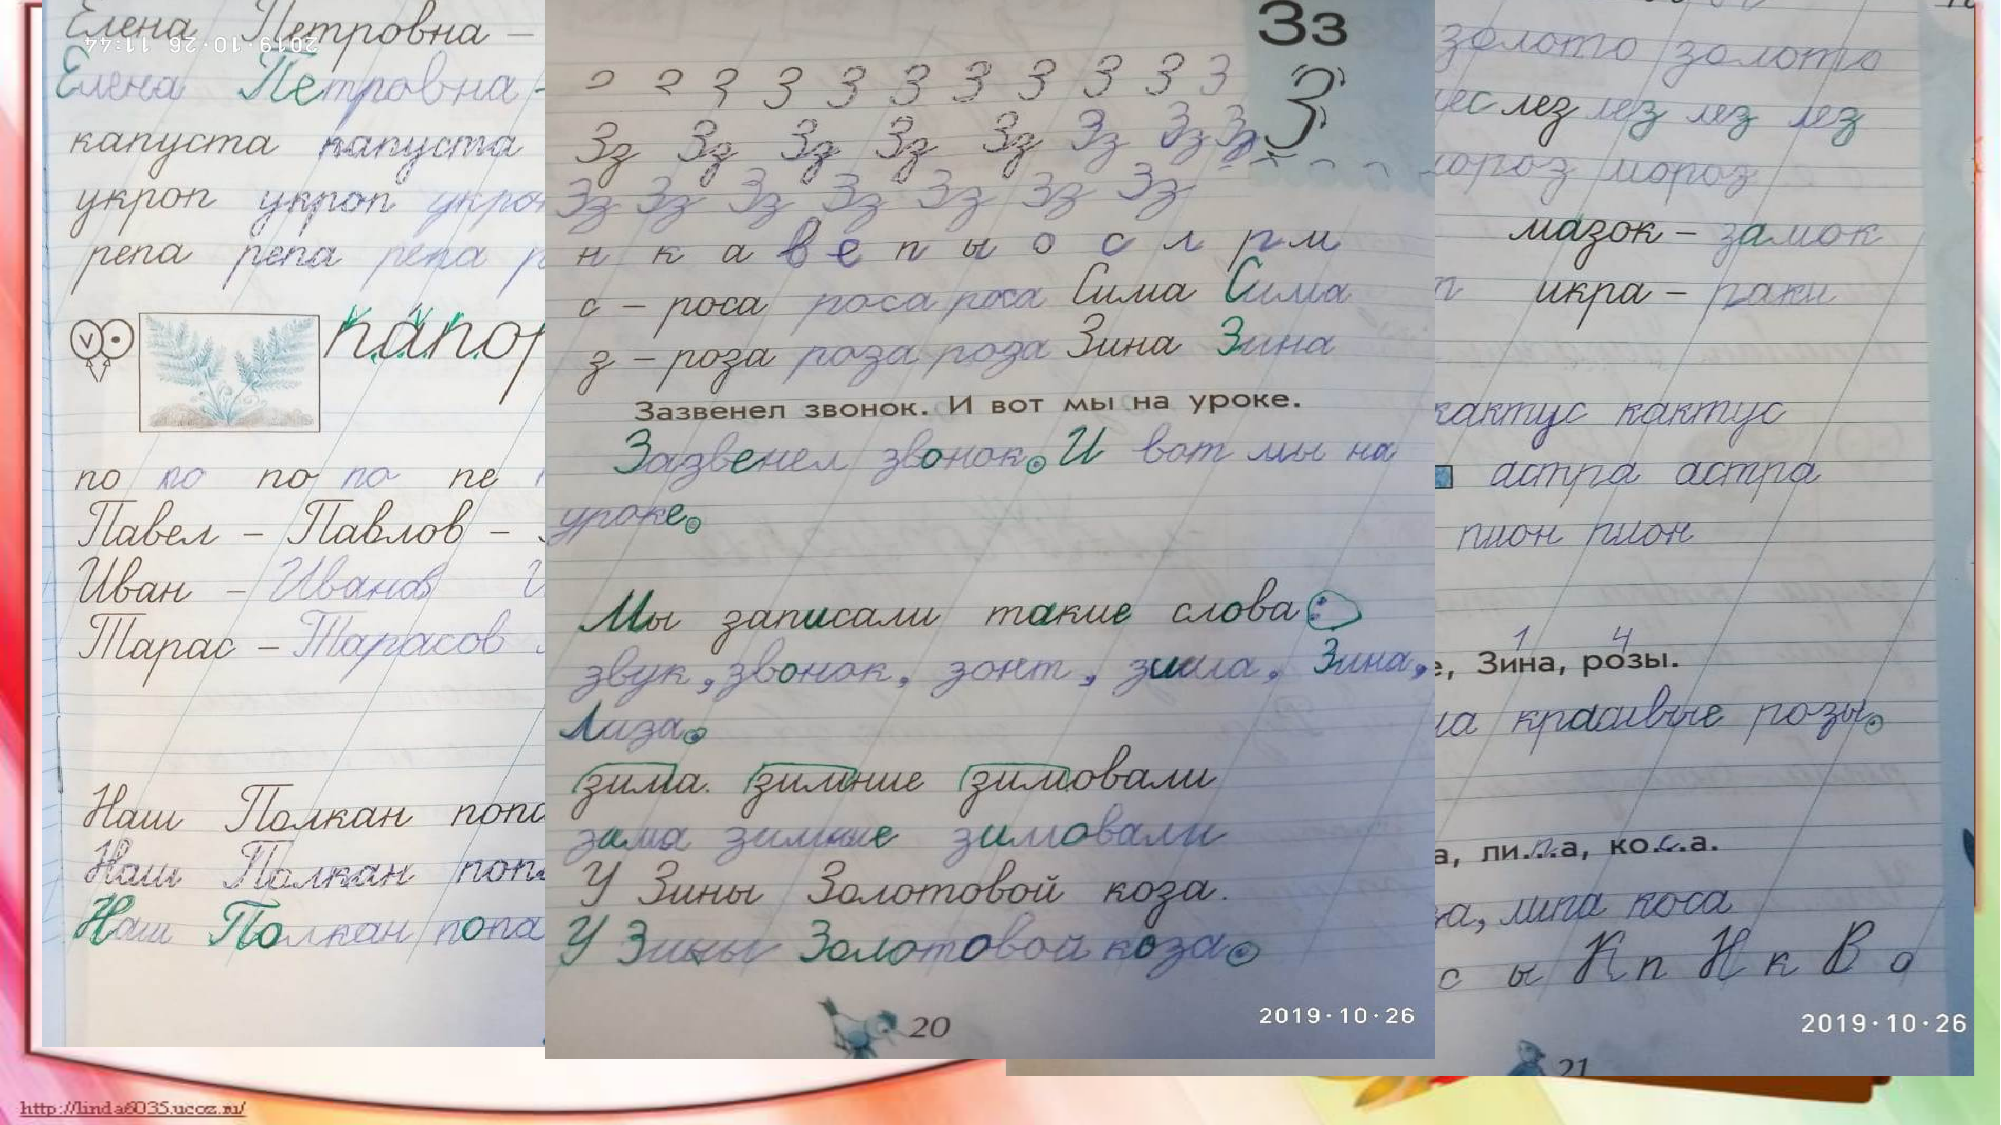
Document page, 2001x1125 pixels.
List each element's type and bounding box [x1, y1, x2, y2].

picture [0, 0, 2000, 1125]
list [42, 0, 545, 1047]
